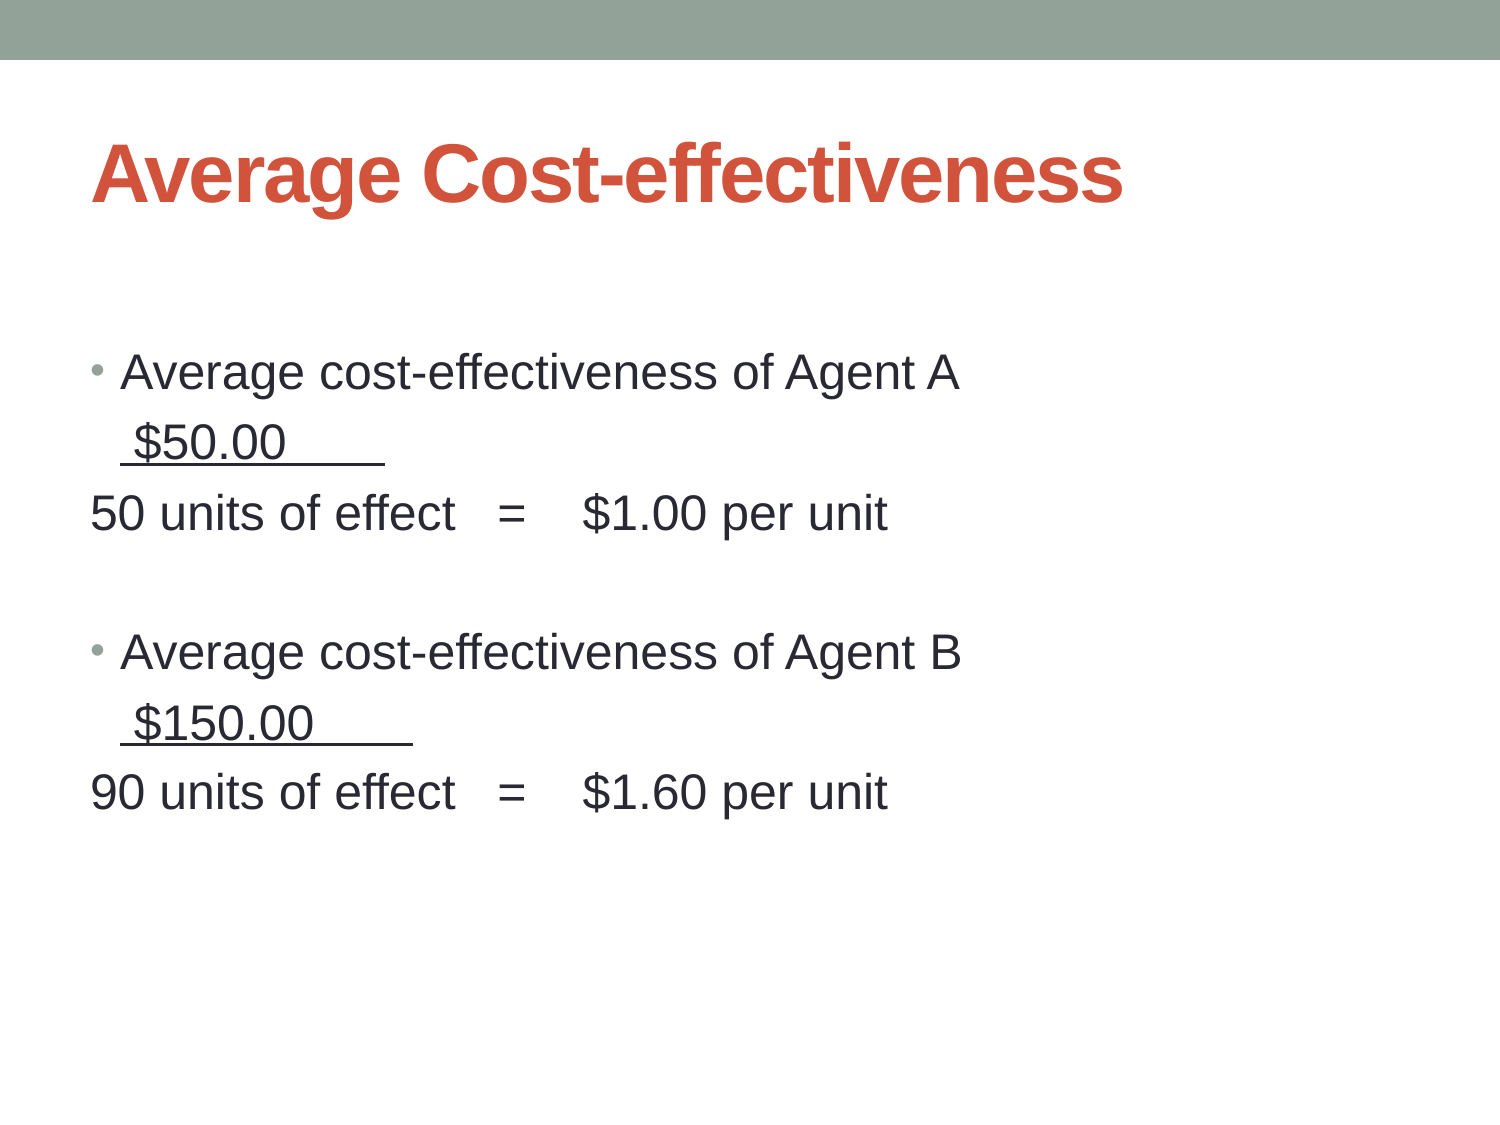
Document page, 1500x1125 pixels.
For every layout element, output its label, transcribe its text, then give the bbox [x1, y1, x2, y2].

title Average Cost-effectiveness [75, 87, 1425, 250]
list Average cost-effectiveness of Agent A $50.00 50 units of effect = $1.00 per unit Average cost-effectiveness of Agent B $150.00 90 units of effect = $1.60 per unit [75, 262, 1425, 1063]
